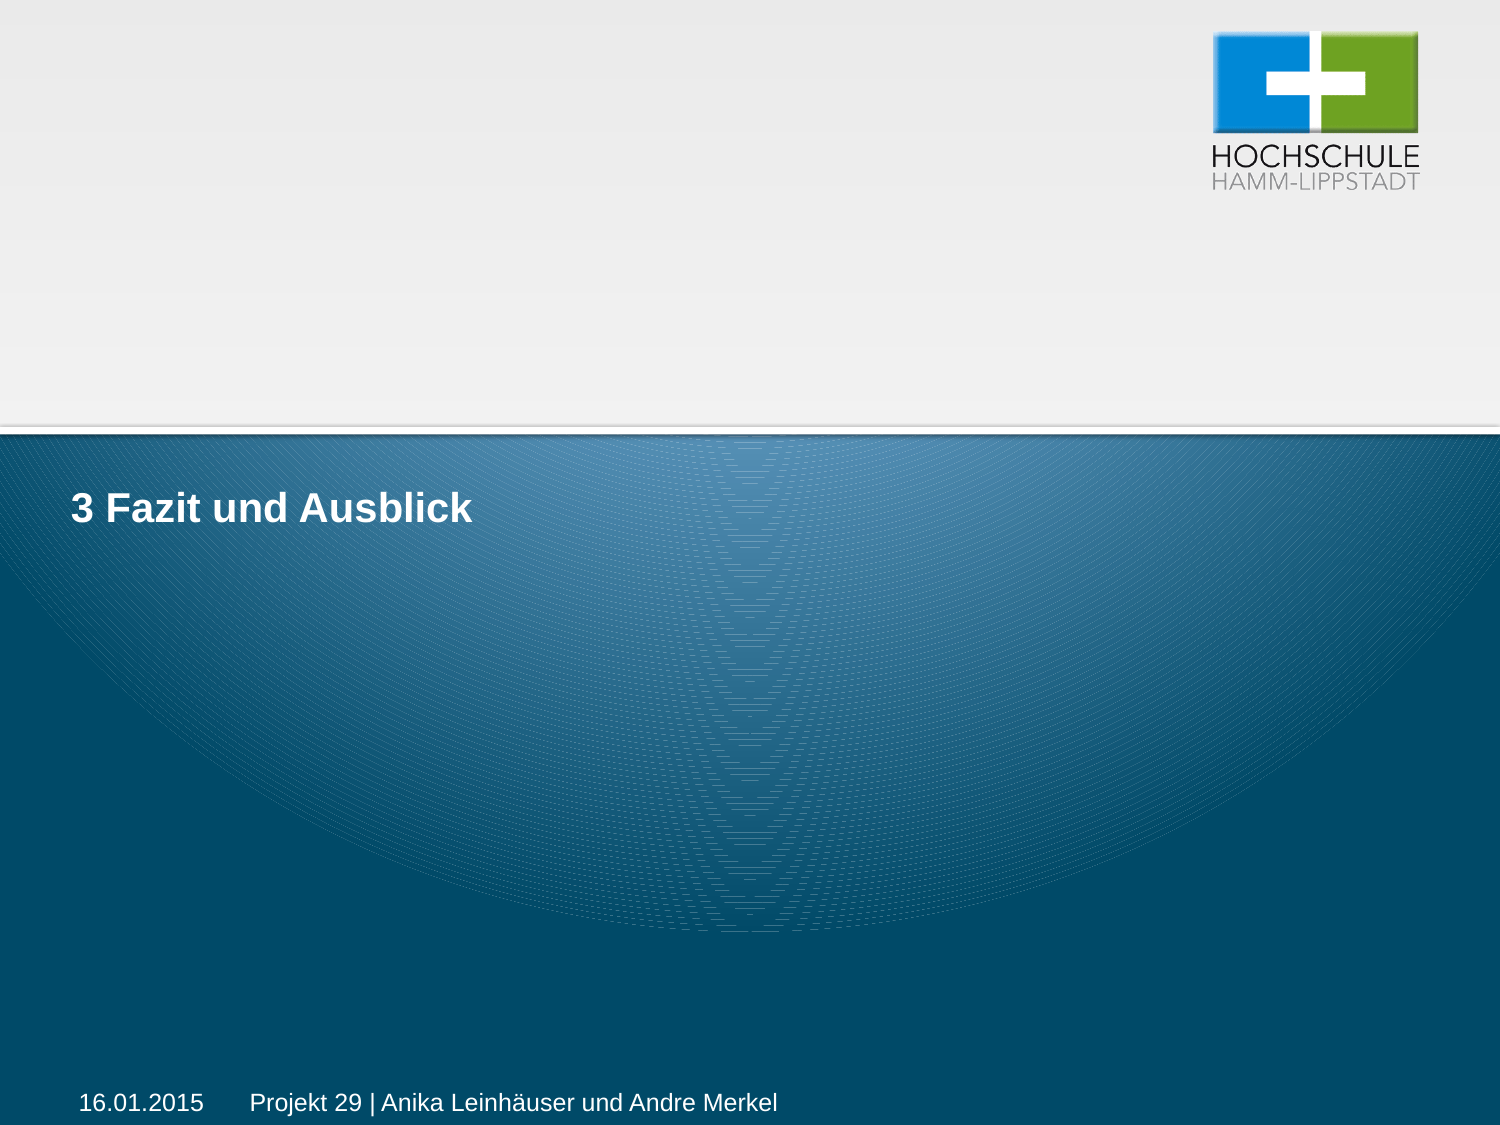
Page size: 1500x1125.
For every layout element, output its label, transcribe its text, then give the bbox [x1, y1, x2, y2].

footer Projekt 29 | Anika Leinhäuser und Andre Merkel [242, 1080, 892, 1117]
picture [1212, 30, 1420, 190]
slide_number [70, 1080, 242, 1117]
title 3 Fazit und Ausblick [70, 432, 1386, 1000]
